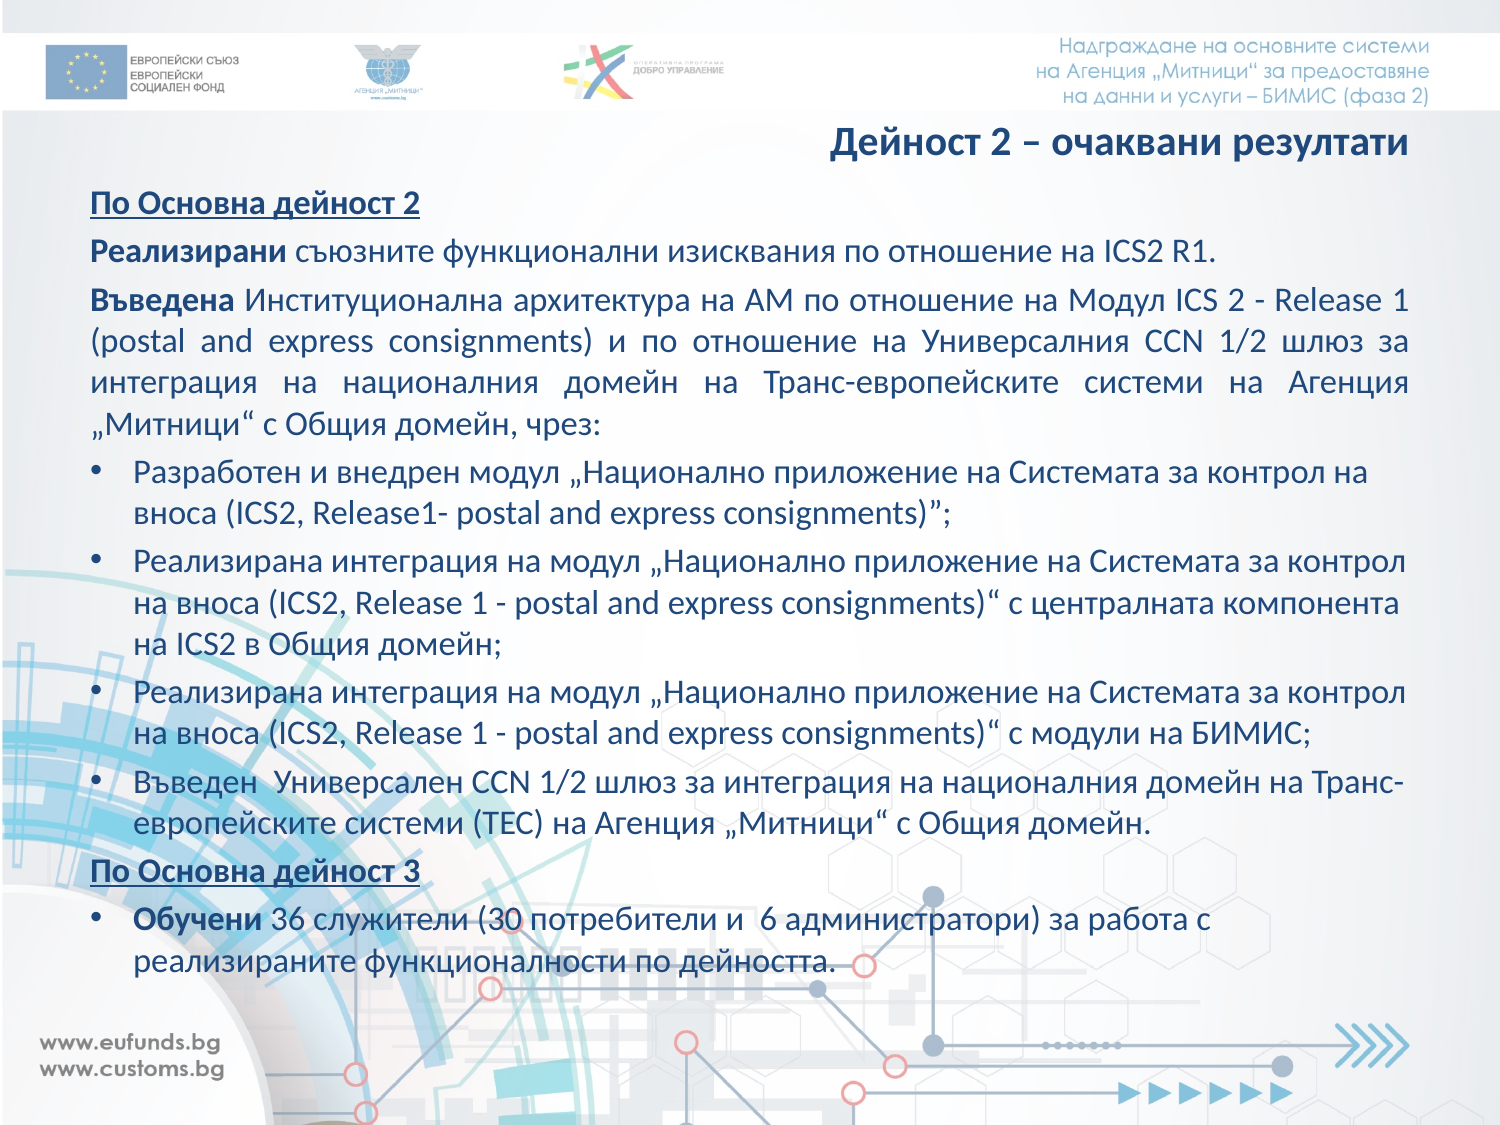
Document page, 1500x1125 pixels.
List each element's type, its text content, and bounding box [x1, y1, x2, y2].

list По Основна дейност 2 Реализирани съюзните функционални изисквания по отношение на ICS2 R1. Въведена Институционална архитектура на АМ по отношение на Модул ICS 2 - Release 1 (postal and express consignments) и по отношение на Универсалния CCN 1/2 шлюз за интеграция на националния домейн на Транс-европейските системи на Агенция „Митници“ с Общия домейн, чрез: Разработен и внедрен модул „Национално приложение на Системата за контрол на вноса (ICS2, Release1- postal and express consignments)”; Реализирана интеграция на модул „Национално приложение на Системата за контрол на вноса (ICS2, Release 1 - postal and express consignments)“ с централната компонента на ICS2 в Общия домейн; Реализирана интеграция на модул „Национално приложение на Системата за контрол на вноса (ICS2, Release 1 - postal and express consignments)“ с модули на БИМИС; Въведен Универсален CCN 1/2 шлюз за интеграция на националния домейн на Транс-европейските системи (ТЕС) на Агенция „Митници“ с Общия домейн. По Основна дейност 3 Обучени 36 служители (30 потребители и 6 администратори) за работа с реализираните функционалности по дейността. [75, 172, 1425, 1005]
title Дейност 2 – очаквани резултати [75, 45, 1425, 172]
